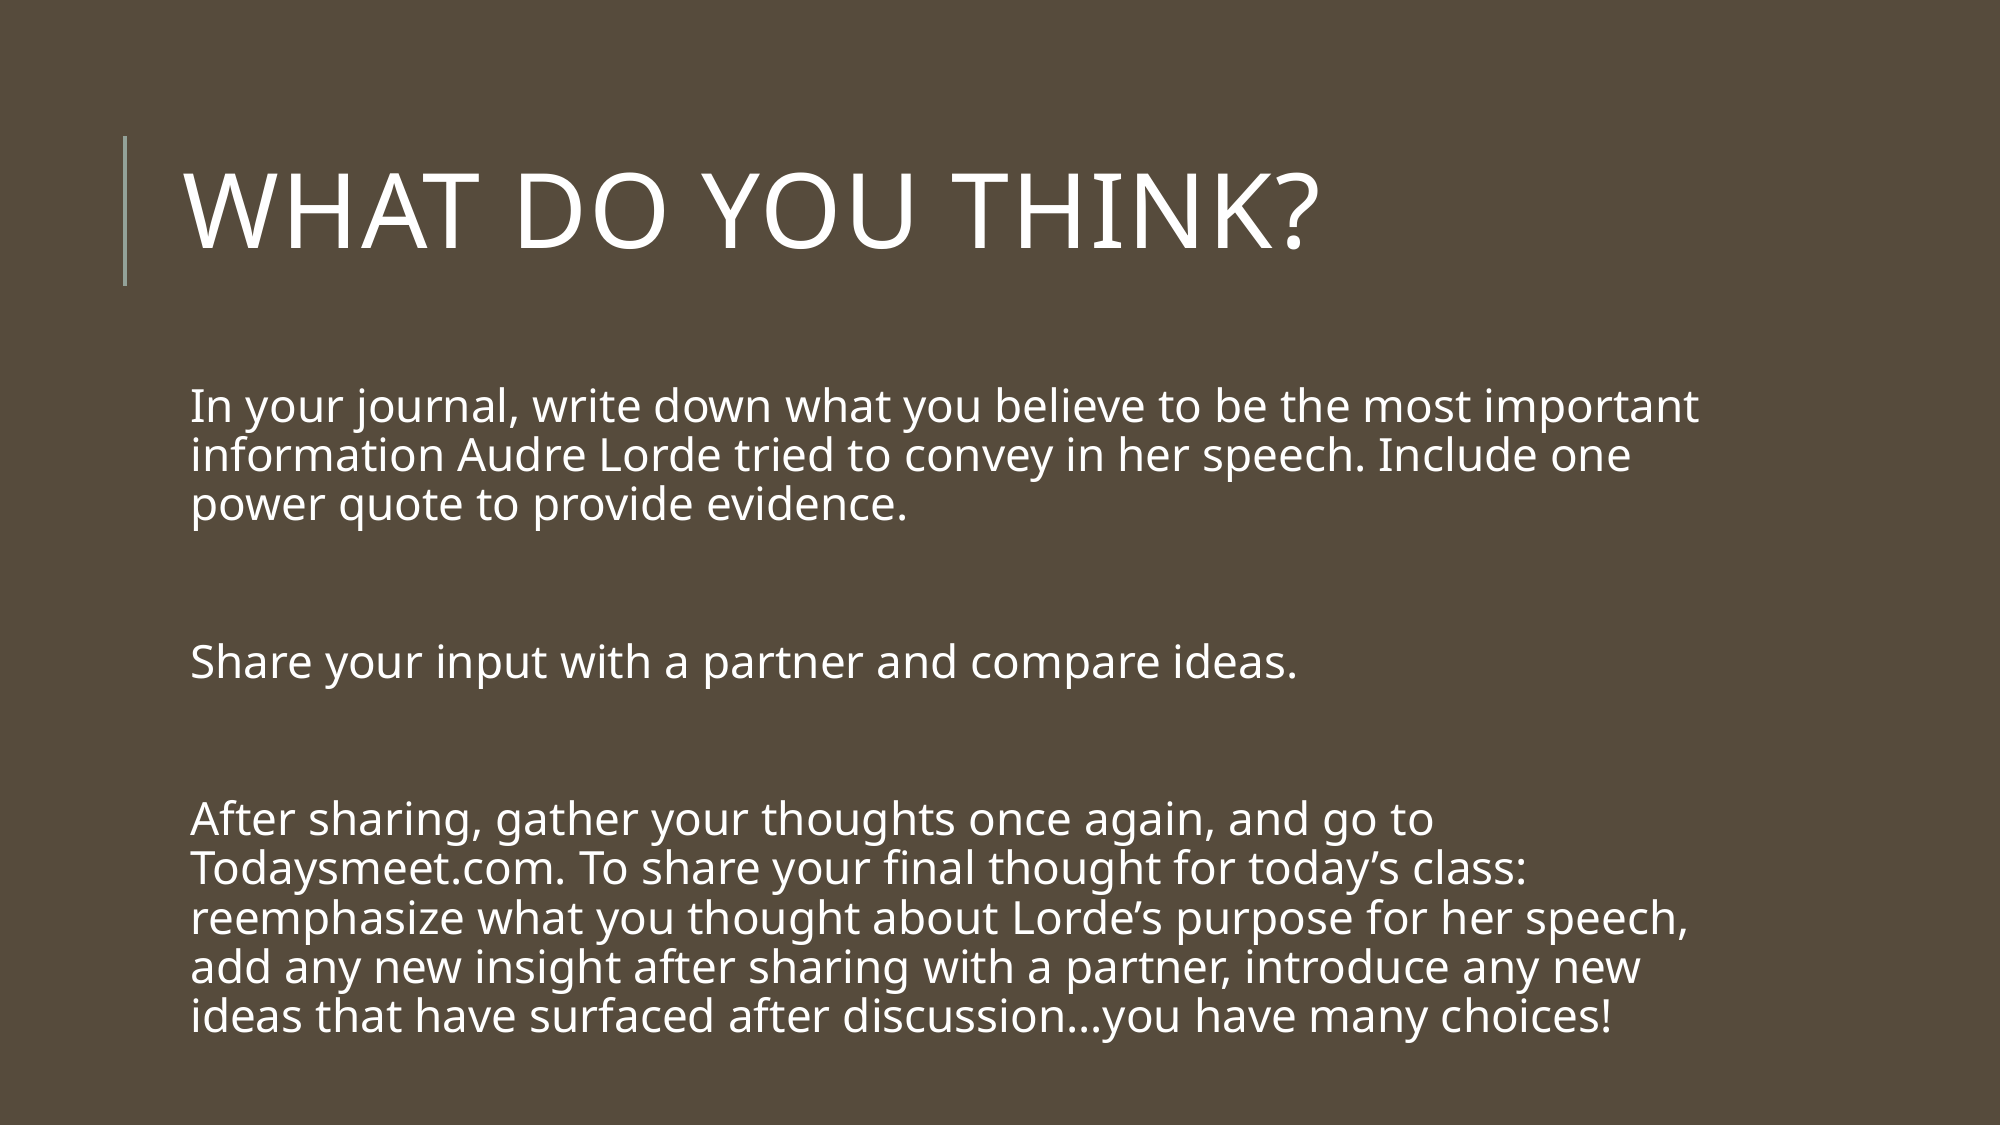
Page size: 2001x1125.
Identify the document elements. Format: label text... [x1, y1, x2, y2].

list In your journal, write down what you believe to be the most important information Audre Lorde tried to convey in her speech. Include one power quote to provide evidence. Share your input with a partner and compare ideas. After sharing, gather your thoughts once again, and go to Todaysmeet.com. To share your final thought for today’s class: reemphasize what you thought about Lorde’s purpose for her speech, add any new insight after sharing with a partner, introduce any new ideas that have surfaced after discussion…you have many choices! [168, 375, 1763, 1035]
title What do you think? [168, 96, 1763, 342]
